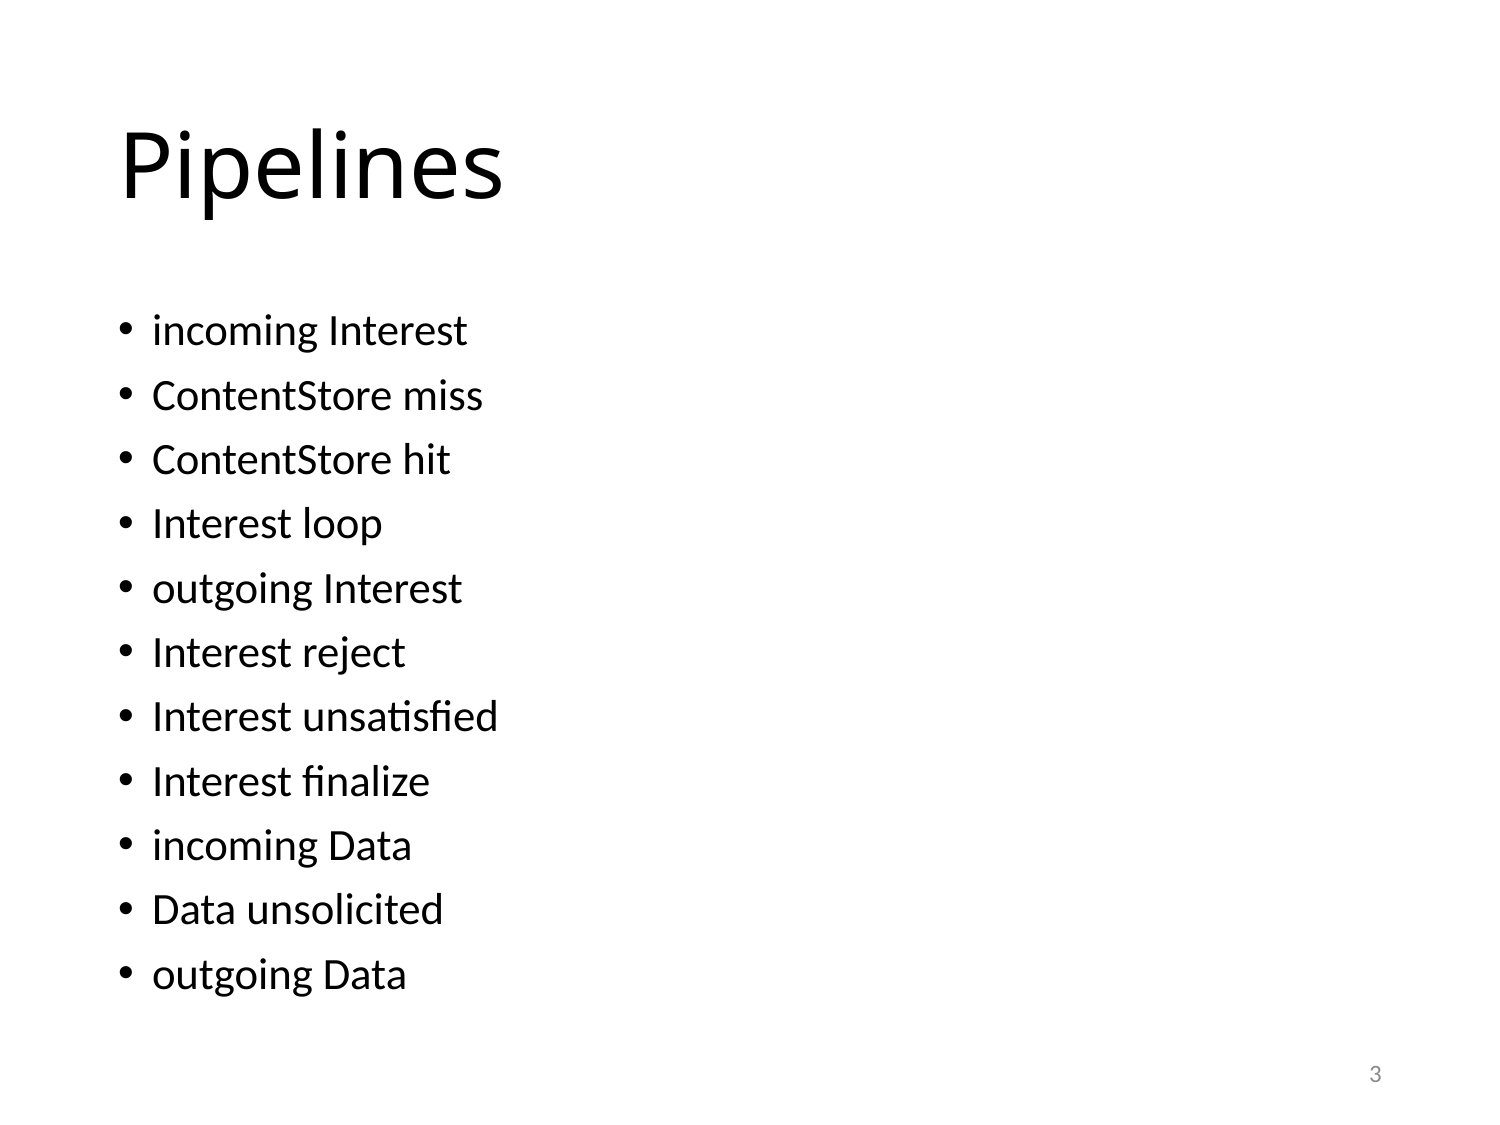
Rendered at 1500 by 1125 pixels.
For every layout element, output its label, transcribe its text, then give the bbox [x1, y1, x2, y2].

slide_number 3 [1059, 1042, 1397, 1103]
list incoming Interest ContentStore miss ContentStore hit Interest loop outgoing Interest Interest reject Interest unsatisfied Interest finalize incoming Data Data unsolicited outgoing Data [103, 299, 1397, 1014]
title Pipelines [103, 59, 1397, 278]
